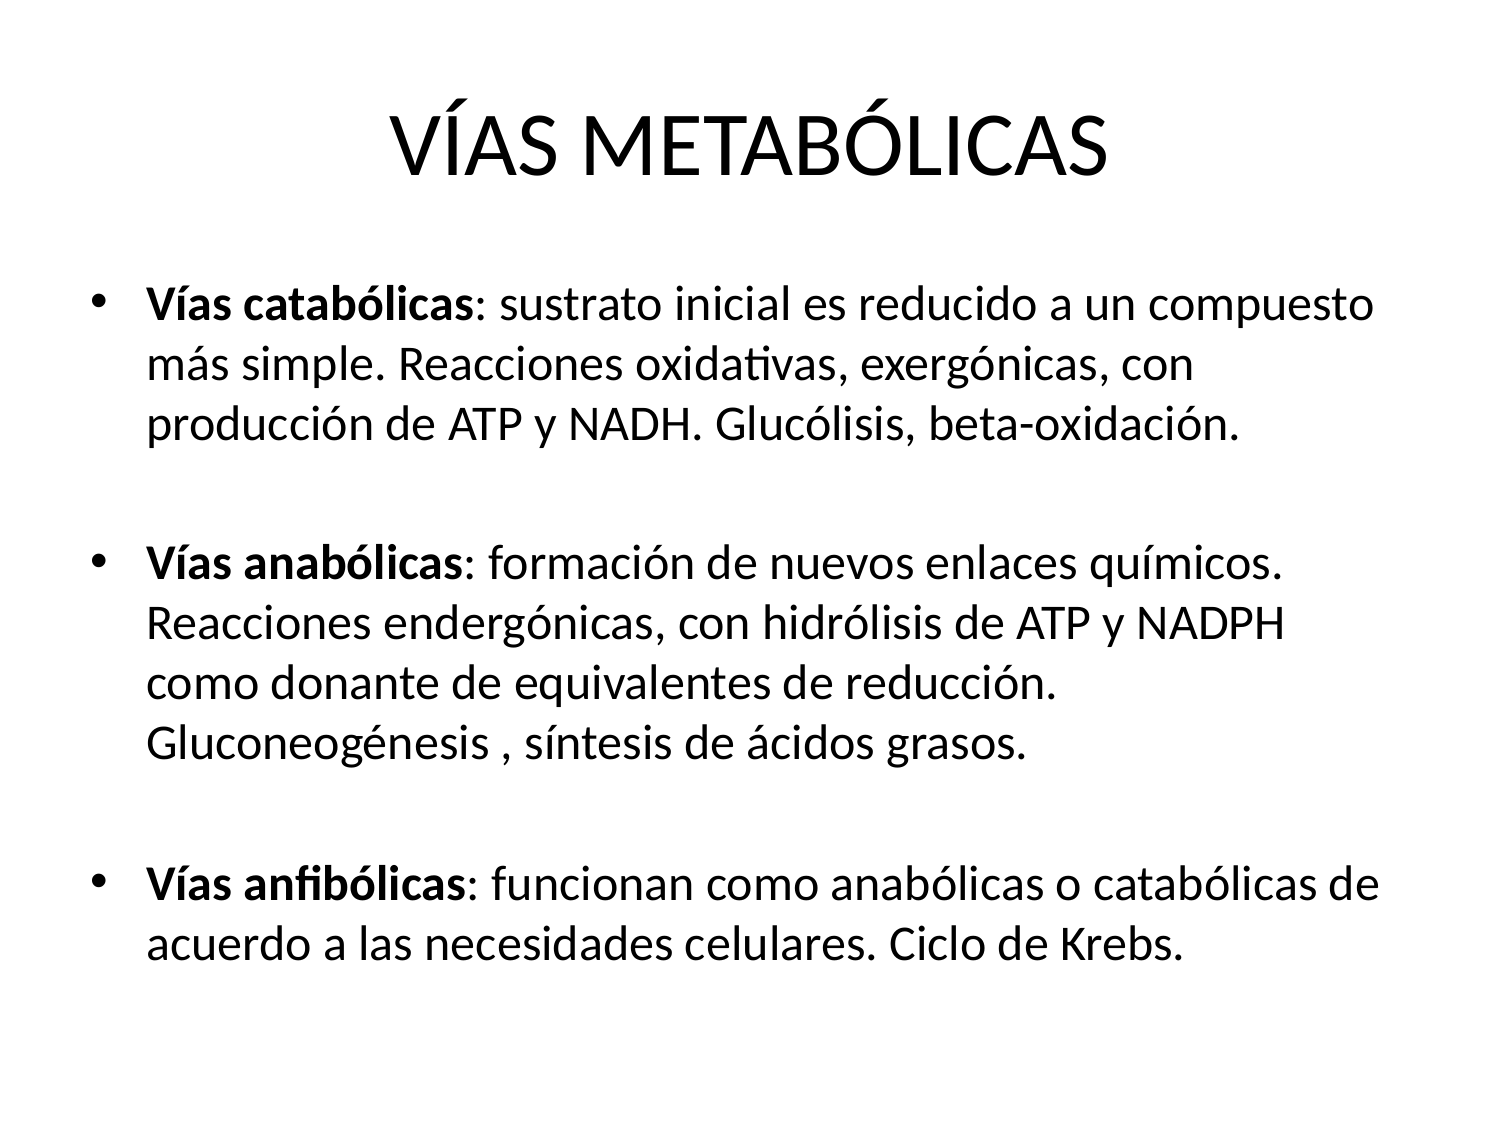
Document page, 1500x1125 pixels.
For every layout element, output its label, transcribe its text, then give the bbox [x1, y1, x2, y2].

list Vías catabólicas: sustrato inicial es reducido a un compuesto más simple. Reacciones oxidativas, exergónicas, con producción de ATP y NADH. Glucólisis, beta-oxidación. Vías anabólicas: formación de nuevos enlaces químicos. Reacciones endergónicas, con hidrólisis de ATP y NADPH como donante de equivalentes de reducción. Gluconeogénesis , síntesis de ácidos grasos. Vías anfibólicas: funcionan como anabólicas o catabólicas de acuerdo a las necesidades celulares. Ciclo de Krebs. [75, 262, 1425, 1005]
title VÍAS METABÓLICAS [75, 45, 1425, 233]
